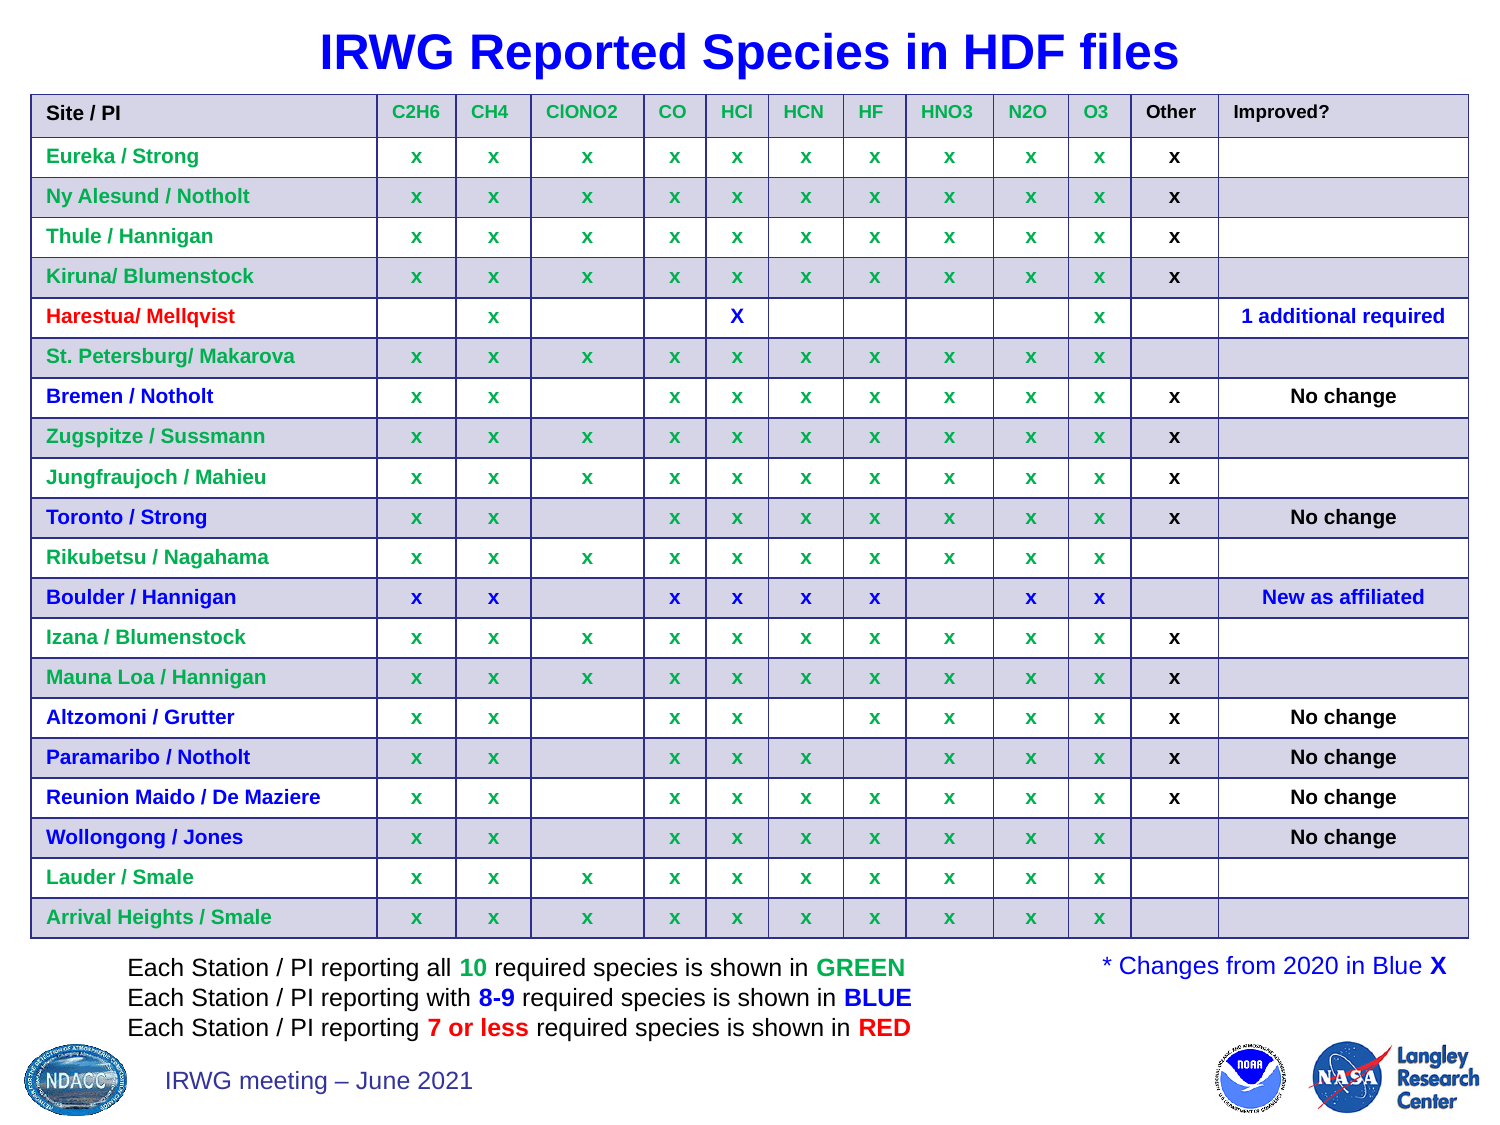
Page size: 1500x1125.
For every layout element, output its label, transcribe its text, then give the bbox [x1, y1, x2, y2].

table_cell x [769, 339, 843, 377]
table_cell [1219, 459, 1468, 497]
table_cell x [707, 579, 768, 617]
table_header Site / PI [32, 95, 376, 137]
table_cell x [457, 419, 530, 457]
table_cell x [645, 659, 705, 697]
table_cell x [378, 339, 455, 377]
table_cell x [645, 379, 705, 417]
table_cell Altzomoni / Grutter [32, 699, 376, 737]
table_cell x [1069, 459, 1130, 497]
table_cell x [1069, 859, 1130, 897]
table_cell x [645, 339, 705, 377]
table_cell x [769, 459, 843, 497]
table_header N2O [994, 95, 1068, 137]
table_cell x [378, 459, 455, 497]
table_cell [532, 699, 643, 737]
table_cell x [645, 178, 705, 217]
table_cell x [1069, 419, 1130, 457]
table_cell x [457, 178, 530, 217]
table_cell x [707, 659, 768, 697]
table_cell No change [1219, 739, 1468, 777]
table_cell x [707, 619, 768, 657]
table_cell x [844, 859, 905, 897]
table_cell x [907, 218, 993, 257]
table_cell x [645, 539, 705, 577]
table_cell x [457, 779, 530, 817]
table_cell x [532, 138, 643, 177]
table_cell Wollongong / Jones [32, 819, 376, 857]
table_cell [1132, 299, 1218, 337]
table_cell No change [1219, 779, 1468, 817]
table_cell x [707, 819, 768, 857]
table_cell x [1132, 138, 1218, 177]
table_cell x [457, 299, 530, 337]
table_cell [378, 299, 455, 337]
table_cell x [707, 419, 768, 457]
table_cell [532, 299, 643, 337]
table_cell x [645, 218, 705, 257]
table_cell x [378, 218, 455, 257]
table_cell x [1132, 699, 1218, 737]
table_cell x [645, 579, 705, 617]
table_cell x [1069, 258, 1130, 297]
table_cell Bremen / Notholt [32, 379, 376, 417]
table_cell Reunion Maido / De Maziere [32, 779, 376, 817]
table_cell x [1132, 419, 1218, 457]
table_cell x [994, 379, 1068, 417]
table_cell [769, 299, 843, 337]
table_cell x [707, 138, 768, 177]
table_cell x [378, 539, 455, 577]
table_cell [769, 699, 843, 737]
table_cell x [378, 819, 455, 857]
table_cell Arrival Heights / Smale [32, 899, 376, 937]
table_cell x [769, 779, 843, 817]
table_cell x [1069, 218, 1130, 257]
table_cell x [532, 339, 643, 377]
table_cell x [907, 619, 993, 657]
table_cell x [844, 699, 905, 737]
table_cell x [532, 539, 643, 577]
table_cell x [994, 539, 1068, 577]
table_cell x [844, 659, 905, 697]
table_cell Rikubetsu / Nagahama [32, 539, 376, 577]
table_cell x [1069, 739, 1130, 777]
table_cell x [994, 459, 1068, 497]
table_cell x [707, 779, 768, 817]
table_cell x [707, 218, 768, 257]
table_cell x [457, 699, 530, 737]
table_cell x [457, 619, 530, 657]
table_cell x [457, 258, 530, 297]
table_cell x [907, 859, 993, 897]
table_cell St. Petersburg/ Makarova [32, 339, 376, 377]
table_cell [645, 299, 705, 337]
table_cell x [907, 499, 993, 537]
table_cell x [1069, 819, 1130, 857]
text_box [24, 1041, 1482, 1116]
table_cell x [1069, 299, 1130, 337]
table_cell x [907, 339, 993, 377]
table_header HNO3 [907, 95, 993, 137]
table_cell x [844, 579, 905, 617]
table_cell x [994, 499, 1068, 537]
table_cell x [707, 258, 768, 297]
table_cell [1219, 138, 1468, 177]
table_cell x [994, 419, 1068, 457]
table_cell x [1132, 499, 1218, 537]
table_cell x [378, 779, 455, 817]
table_cell x [457, 859, 530, 897]
table_cell x [532, 459, 643, 497]
table_cell x [844, 218, 905, 257]
table_cell x [707, 339, 768, 377]
table_cell x [378, 659, 455, 697]
table_cell x [769, 379, 843, 417]
table_cell [844, 299, 905, 337]
table_cell x [457, 899, 530, 937]
table_cell x [457, 138, 530, 177]
table_cell x [907, 379, 993, 417]
table_cell x [994, 619, 1068, 657]
table_cell x [994, 819, 1068, 857]
table_cell [1219, 619, 1468, 657]
table_cell Jungfraujoch / Mahieu [32, 459, 376, 497]
table_cell x [907, 419, 993, 457]
table_cell x [1132, 619, 1218, 657]
table_cell x [645, 779, 705, 817]
table_cell x [994, 178, 1068, 217]
table_cell x [532, 218, 643, 257]
table_cell x [707, 899, 768, 937]
table_cell No change [1219, 379, 1468, 417]
table_header Improved? [1219, 95, 1468, 137]
table_cell x [994, 899, 1068, 937]
table_cell x [769, 579, 843, 617]
table_cell x [769, 659, 843, 697]
table_cell [844, 739, 905, 777]
table_cell x [1069, 619, 1130, 657]
table_header Other [1132, 95, 1218, 137]
table_cell x [378, 739, 455, 777]
table_cell x [844, 459, 905, 497]
table_cell x [844, 419, 905, 457]
table_cell x [769, 739, 843, 777]
table_cell x [844, 899, 905, 937]
table_cell x [707, 499, 768, 537]
table_cell [1219, 258, 1468, 297]
table_cell x [645, 739, 705, 777]
table_cell x [1069, 699, 1130, 737]
table_cell x [1069, 779, 1130, 817]
table_cell x [994, 779, 1068, 817]
table_cell x [907, 178, 993, 217]
table_cell x [645, 699, 705, 737]
table_cell x [994, 218, 1068, 257]
table_cell [1219, 659, 1468, 697]
table_cell x [532, 419, 643, 457]
table_cell No change [1219, 499, 1468, 537]
table_cell x [707, 739, 768, 777]
table_cell x [532, 659, 643, 697]
table_cell [532, 579, 643, 617]
table_cell x [1132, 258, 1218, 297]
table_cell x [457, 339, 530, 377]
table_cell Zugspitze / Sussmann [32, 419, 376, 457]
table_cell x [844, 379, 905, 417]
table_cell x [1069, 379, 1130, 417]
table_cell [1132, 899, 1218, 937]
table_cell [1132, 579, 1218, 617]
table_cell [1219, 899, 1468, 937]
table_cell x [994, 339, 1068, 377]
table_cell x [844, 178, 905, 217]
table_cell x [532, 178, 643, 217]
table_cell x [769, 819, 843, 857]
table_cell x [907, 819, 993, 857]
table_cell No change [1219, 819, 1468, 857]
table_cell x [994, 258, 1068, 297]
table_cell Mauna Loa / Hannigan [32, 659, 376, 697]
table_cell [532, 499, 643, 537]
table_cell Paramaribo / Notholt [32, 739, 376, 777]
table_cell [1132, 539, 1218, 577]
table_cell x [907, 699, 993, 737]
table_cell [532, 379, 643, 417]
table_header O3 [1069, 95, 1130, 137]
table_cell x [707, 178, 768, 217]
table_cell Eureka / Strong [32, 138, 376, 177]
table_cell x [1069, 499, 1130, 537]
table_cell x [907, 779, 993, 817]
table_cell x [769, 258, 843, 297]
table_cell x [532, 258, 643, 297]
table_cell x [907, 659, 993, 697]
table_cell x [1069, 539, 1130, 577]
table_cell x [844, 819, 905, 857]
table_cell x [1069, 138, 1130, 177]
table_cell x [457, 539, 530, 577]
table_cell x [907, 899, 993, 937]
table_cell x [1069, 178, 1130, 217]
table_cell x [457, 819, 530, 857]
table_cell x [707, 539, 768, 577]
table_cell [907, 579, 993, 617]
table_cell x [907, 138, 993, 177]
table_cell [1219, 218, 1468, 257]
table_cell [994, 299, 1068, 337]
table_cell x [532, 899, 643, 937]
table_cell [907, 299, 993, 337]
table_cell x [907, 258, 993, 297]
table_cell x [457, 379, 530, 417]
table_header CH4 [457, 95, 530, 137]
table_cell x [907, 459, 993, 497]
table_cell x [645, 459, 705, 497]
table_cell x [378, 699, 455, 737]
table_cell [1219, 339, 1468, 377]
table_cell x [844, 339, 905, 377]
table_cell x [994, 739, 1068, 777]
table_cell x [1069, 579, 1130, 617]
table_cell x [769, 419, 843, 457]
table_cell x [645, 819, 705, 857]
table_cell x [844, 258, 905, 297]
table_cell x [378, 859, 455, 897]
table_cell x [1132, 739, 1218, 777]
table_cell x [378, 379, 455, 417]
table_cell [532, 739, 643, 777]
table_cell New as affiliated [1219, 579, 1468, 617]
table_cell x [645, 859, 705, 897]
table_cell x [457, 739, 530, 777]
table_cell Ny Alesund / Notholt [32, 178, 376, 217]
table_cell x [769, 218, 843, 257]
table_cell x [994, 659, 1068, 697]
table_cell [1132, 339, 1218, 377]
table_header C2H6 [378, 95, 455, 137]
table_cell x [844, 779, 905, 817]
table_cell Boulder / Hannigan [32, 579, 376, 617]
table_cell x [1132, 459, 1218, 497]
table_cell x [1132, 218, 1218, 257]
table_cell x [532, 859, 643, 897]
table_cell x [707, 859, 768, 897]
table_cell x [532, 619, 643, 657]
table_cell x [769, 178, 843, 217]
table_cell x [378, 499, 455, 537]
table_cell x [1069, 659, 1130, 697]
table_cell x [769, 499, 843, 537]
table_cell x [994, 699, 1068, 737]
table_cell x [645, 258, 705, 297]
table_cell x [457, 659, 530, 697]
table_cell [1132, 859, 1218, 897]
table_cell [532, 779, 643, 817]
table_cell x [769, 138, 843, 177]
table_cell x [769, 619, 843, 657]
table_cell No change [1219, 699, 1468, 737]
table_cell Kiruna/ Blumenstock [32, 258, 376, 297]
table_cell x [645, 619, 705, 657]
table_cell x [1069, 339, 1130, 377]
table_cell x [457, 218, 530, 257]
table_cell x [457, 459, 530, 497]
table_cell x [707, 379, 768, 417]
table_cell x [707, 459, 768, 497]
table_cell x [844, 539, 905, 577]
table_cell [1219, 539, 1468, 577]
table_cell x [844, 619, 905, 657]
table_cell Izana / Blumenstock [32, 619, 376, 657]
text_box Each Station / PI reporting all 10 required species is shown in GREEN Each Station / PI reporting with 8-9 required species is shown in BLUE Each Station / PI reporting 7 or less required species is shown in RED [112, 943, 1038, 1039]
table_cell x [994, 859, 1068, 897]
table_cell x [378, 178, 455, 217]
table_cell x [645, 138, 705, 177]
table_cell [1219, 178, 1468, 217]
table_cell Toronto / Strong [32, 499, 376, 537]
table_cell x [378, 258, 455, 297]
table_cell x [645, 499, 705, 537]
table_cell x [378, 619, 455, 657]
table_cell 1 additional required [1219, 299, 1468, 337]
table_cell x [645, 419, 705, 457]
table_cell x [378, 579, 455, 617]
table_cell x [1132, 379, 1218, 417]
text_box * Changes from 2020 in Blue X [1087, 942, 1463, 987]
table_cell x [457, 579, 530, 617]
text_box IRWG Reported Species in HDF files [112, 12, 1388, 88]
table_cell X [707, 299, 768, 337]
table_cell x [769, 899, 843, 937]
table_cell x [994, 579, 1068, 617]
table_cell [1219, 419, 1468, 457]
table_cell x [769, 539, 843, 577]
table_cell x [645, 899, 705, 937]
table_cell x [378, 899, 455, 937]
table_cell x [378, 138, 455, 177]
table_cell x [1132, 178, 1218, 217]
table_cell [1219, 859, 1468, 897]
table_cell x [769, 859, 843, 897]
table_cell x [844, 138, 905, 177]
table_cell x [378, 419, 455, 457]
table_cell Thule / Hannigan [32, 218, 376, 257]
table_header ClONO2 [532, 95, 643, 137]
table_cell x [1132, 659, 1218, 697]
table_header CO [645, 95, 705, 137]
table_header HCl [707, 95, 768, 137]
table_cell x [844, 499, 905, 537]
table_cell Lauder / Smale [32, 859, 376, 897]
table_cell x [457, 499, 530, 537]
table_cell x [1069, 899, 1130, 937]
table_cell x [994, 138, 1068, 177]
table_cell x [907, 539, 993, 577]
table_cell x [707, 699, 768, 737]
table_cell x [907, 739, 993, 777]
table_cell [532, 819, 643, 857]
table_cell [1132, 819, 1218, 857]
table_header HCN [769, 95, 843, 137]
table_header HF [844, 95, 905, 137]
table_cell Harestua/ Mellqvist [32, 299, 376, 337]
table_cell x [1132, 779, 1218, 817]
